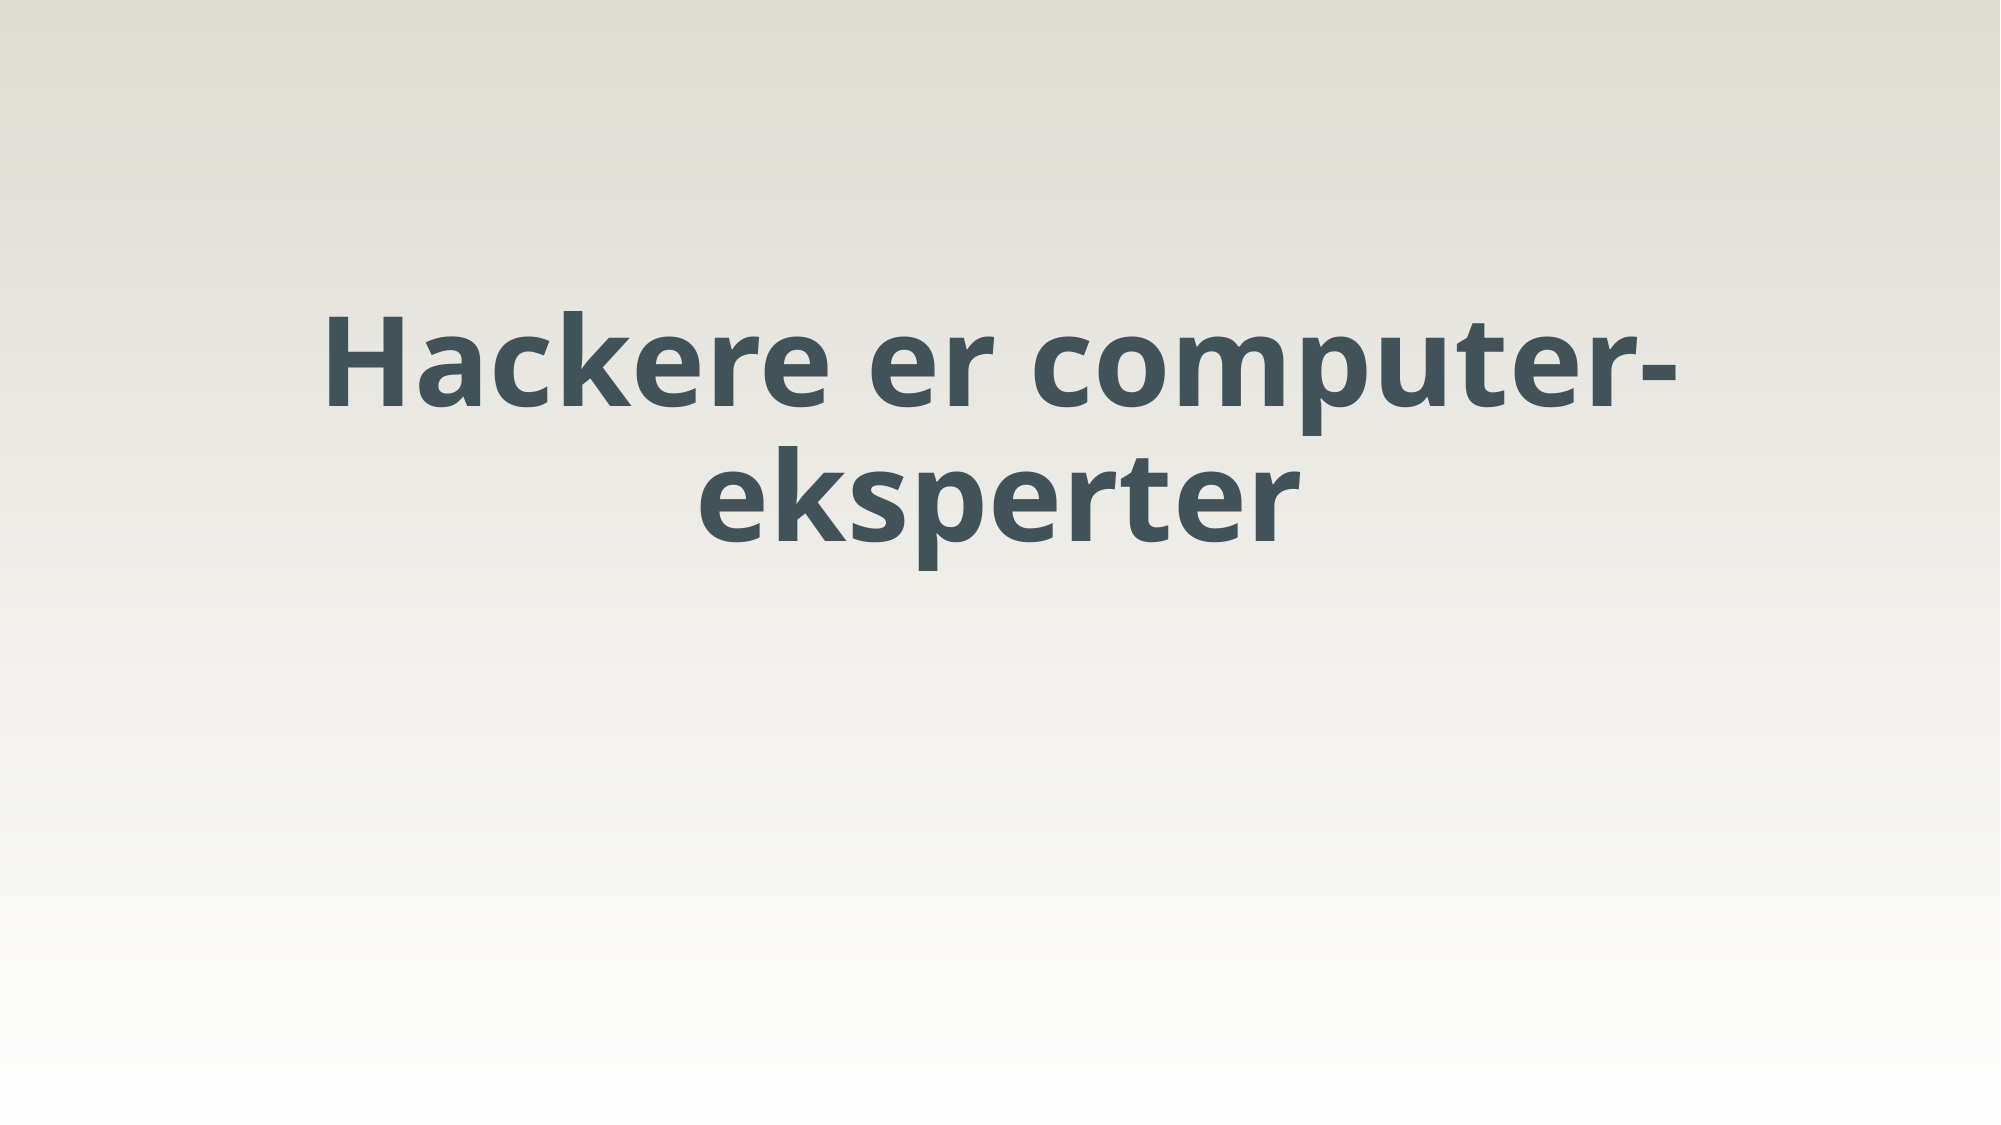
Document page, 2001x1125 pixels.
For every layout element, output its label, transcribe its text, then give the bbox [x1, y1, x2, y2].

title Hackere er computer-eksperter [249, 184, 1750, 576]
